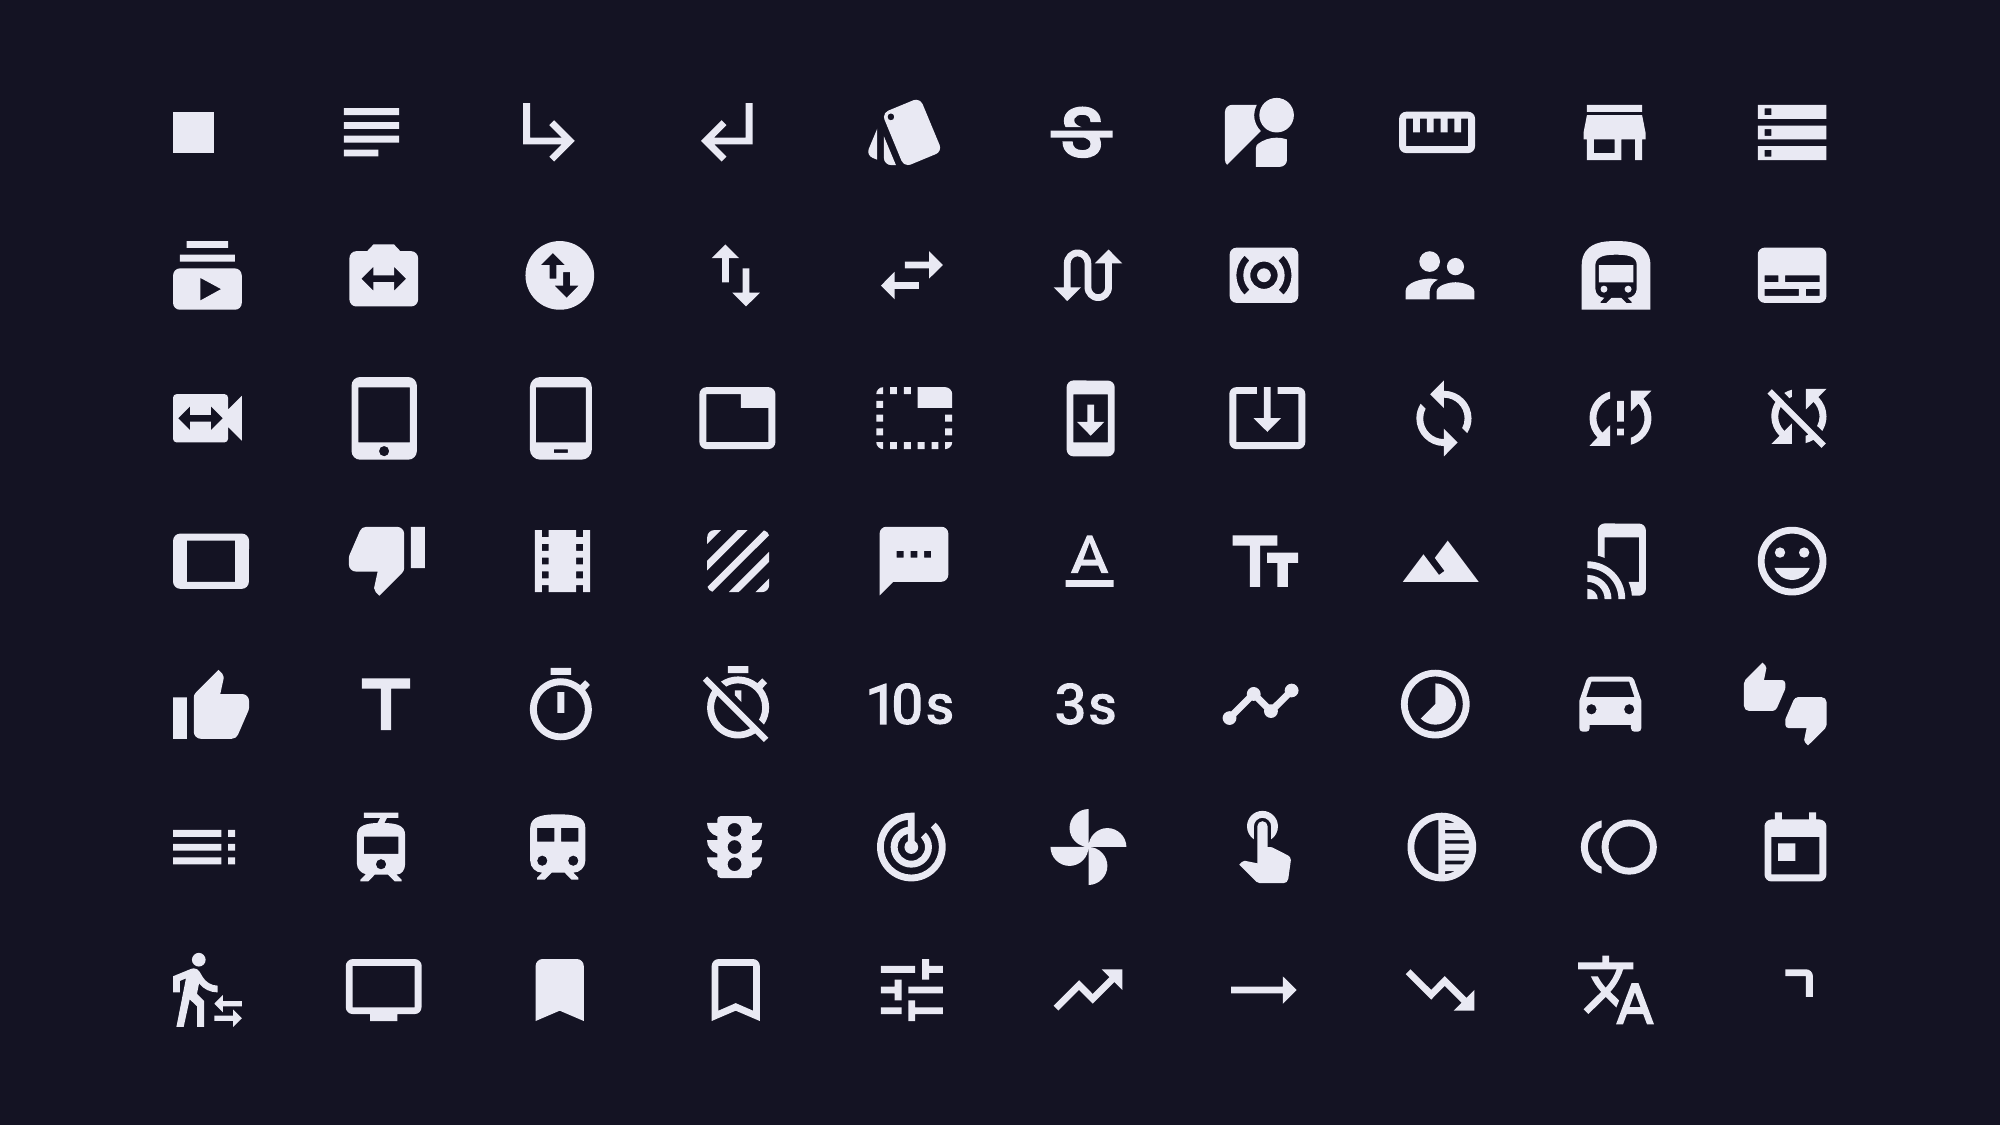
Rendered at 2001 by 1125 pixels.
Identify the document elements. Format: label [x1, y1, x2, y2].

text_box [1785, 969, 1813, 997]
text_box [228, 857, 236, 865]
text_box [1405, 278, 1438, 300]
text_box [1053, 249, 1123, 302]
text_box [1757, 146, 1827, 161]
text_box [1402, 540, 1479, 582]
text_box [356, 812, 406, 882]
text_box [228, 829, 236, 837]
text_box [1070, 535, 1109, 574]
text_box [530, 814, 586, 880]
text_box [186, 241, 229, 248]
text_box [728, 551, 770, 593]
text_box [1066, 380, 1115, 457]
text_box [1229, 387, 1306, 450]
text_box [945, 428, 953, 436]
text_box [343, 149, 379, 157]
text_box [880, 965, 916, 973]
text_box [1267, 552, 1299, 587]
text_box [711, 244, 740, 283]
text_box [1617, 428, 1624, 436]
text_box [1578, 955, 1634, 1015]
text_box [903, 442, 911, 450]
text_box [877, 812, 946, 882]
text_box [1224, 104, 1261, 165]
text_box [1419, 251, 1441, 272]
text_box [1407, 812, 1477, 882]
text_box [1601, 819, 1657, 875]
text_box [1617, 400, 1624, 422]
text_box [1065, 580, 1114, 587]
text_box [173, 111, 215, 154]
text_box [228, 843, 236, 851]
text_box [883, 99, 941, 166]
text_box [927, 693, 953, 725]
text_box [903, 387, 911, 395]
text_box [945, 442, 953, 450]
text_box [1232, 535, 1278, 587]
text_box [173, 829, 222, 837]
text_box [1050, 809, 1127, 886]
text_box [868, 128, 878, 160]
text_box [904, 251, 943, 279]
text_box [179, 254, 235, 262]
text_box [535, 959, 584, 1022]
text_box [1589, 391, 1611, 446]
text_box [1616, 983, 1655, 1025]
text_box [876, 442, 884, 450]
text_box [1586, 104, 1643, 112]
text_box [876, 387, 884, 395]
text_box [343, 108, 400, 116]
text_box [1090, 693, 1115, 725]
text_box [1597, 523, 1646, 596]
text_box [908, 1000, 943, 1022]
text_box [1757, 526, 1827, 596]
text_box [1581, 241, 1651, 310]
text_box [1247, 810, 1278, 840]
text_box [945, 414, 953, 422]
text_box [1239, 821, 1291, 884]
text_box [1446, 257, 1465, 276]
text_box [173, 268, 242, 310]
text_box [1400, 669, 1470, 739]
text_box [922, 959, 943, 980]
text_box [191, 952, 206, 967]
text_box [343, 135, 400, 143]
text_box [1743, 662, 1786, 711]
text_box [917, 442, 925, 450]
text_box [876, 400, 884, 408]
text_box [1587, 561, 1626, 600]
text_box [1063, 106, 1101, 128]
text_box [410, 526, 425, 569]
text_box [727, 666, 749, 674]
text_box [1757, 125, 1827, 140]
text_box [880, 1007, 902, 1015]
text_box [173, 843, 222, 851]
text_box [214, 1009, 242, 1027]
text_box [361, 678, 411, 731]
text_box [1056, 683, 1084, 725]
text_box [880, 271, 919, 300]
text_box [917, 387, 953, 408]
text_box [1229, 247, 1299, 303]
text_box [869, 683, 887, 725]
text_box [1767, 389, 1826, 448]
text_box [349, 244, 419, 307]
text_box [534, 530, 591, 593]
text_box [1399, 111, 1476, 154]
text_box [876, 414, 884, 422]
text_box [1805, 388, 1827, 431]
text_box [876, 428, 884, 436]
text_box [550, 667, 572, 675]
text_box [214, 995, 242, 1013]
text_box [890, 442, 897, 450]
text_box [879, 526, 949, 596]
text_box [931, 442, 939, 450]
text_box [893, 683, 921, 725]
text_box [173, 697, 187, 739]
text_box [1405, 969, 1475, 1011]
text_box [890, 387, 897, 395]
text_box [1785, 697, 1827, 746]
text_box [525, 241, 595, 310]
text_box [707, 816, 763, 879]
text_box [1231, 976, 1297, 1004]
text_box [173, 857, 222, 865]
text_box [173, 533, 250, 589]
text_box [173, 968, 218, 1027]
text_box [721, 676, 770, 725]
text_box [1430, 380, 1472, 434]
text_box [529, 678, 592, 741]
text_box [1259, 97, 1294, 133]
text_box [880, 979, 902, 1001]
text_box [1757, 247, 1827, 303]
text_box [351, 377, 417, 460]
text_box [707, 530, 770, 592]
text_box [1222, 683, 1299, 725]
text_box [1255, 137, 1287, 167]
text_box [700, 103, 753, 162]
text_box [1436, 282, 1475, 300]
text_box [1579, 676, 1642, 732]
text_box [1583, 115, 1646, 161]
text_box [343, 122, 400, 129]
text_box [1416, 403, 1458, 457]
text_box [699, 387, 776, 450]
text_box [702, 676, 769, 743]
text_box [1757, 104, 1827, 119]
text_box [345, 959, 422, 1022]
text_box [732, 268, 760, 307]
text_box [523, 103, 575, 162]
text_box [711, 959, 760, 1022]
text_box [348, 526, 405, 596]
text_box [1630, 390, 1652, 445]
text_box [908, 986, 943, 994]
text_box [1764, 812, 1827, 882]
text_box [193, 669, 250, 739]
text_box [1050, 130, 1113, 159]
text_box [1053, 969, 1123, 1011]
text_box [529, 377, 592, 460]
text_box [1580, 820, 1602, 874]
text_box [173, 394, 242, 443]
